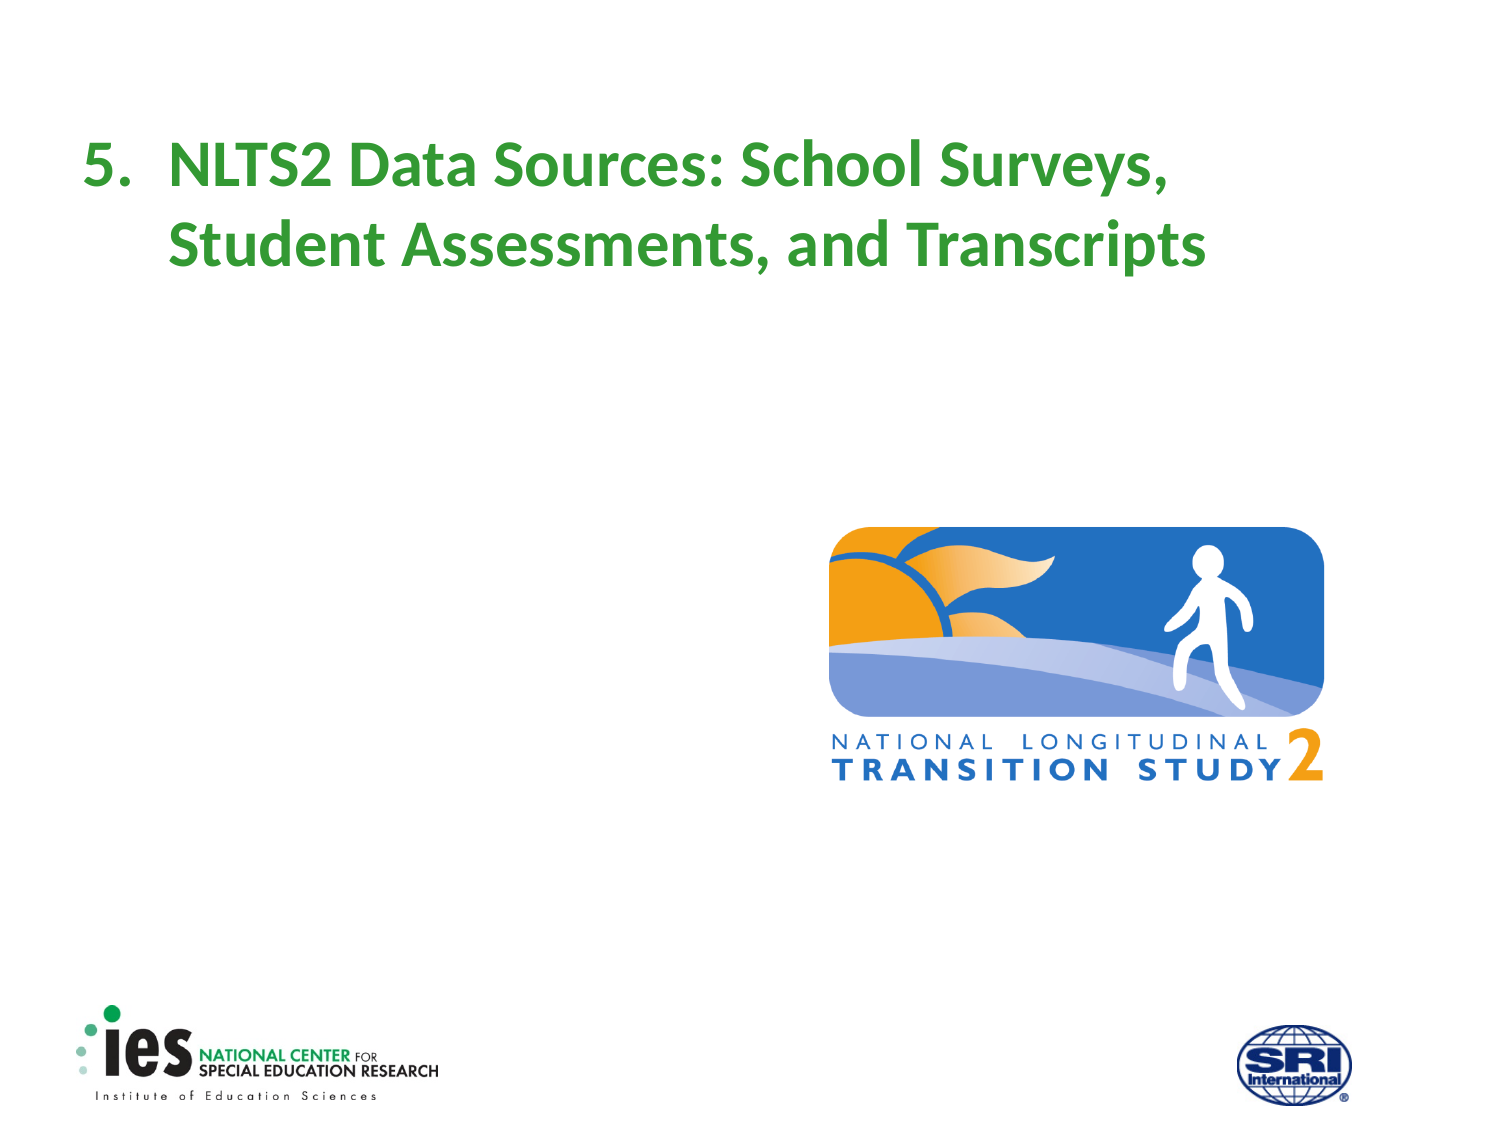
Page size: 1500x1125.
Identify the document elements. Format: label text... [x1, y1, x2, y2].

picture [76, 1005, 438, 1100]
picture [1237, 1025, 1352, 1106]
title 5. NLTS2 Data Sources: School Surveys, Student Assessments, and Transcripts [67, 25, 1500, 376]
picture [829, 524, 1325, 781]
